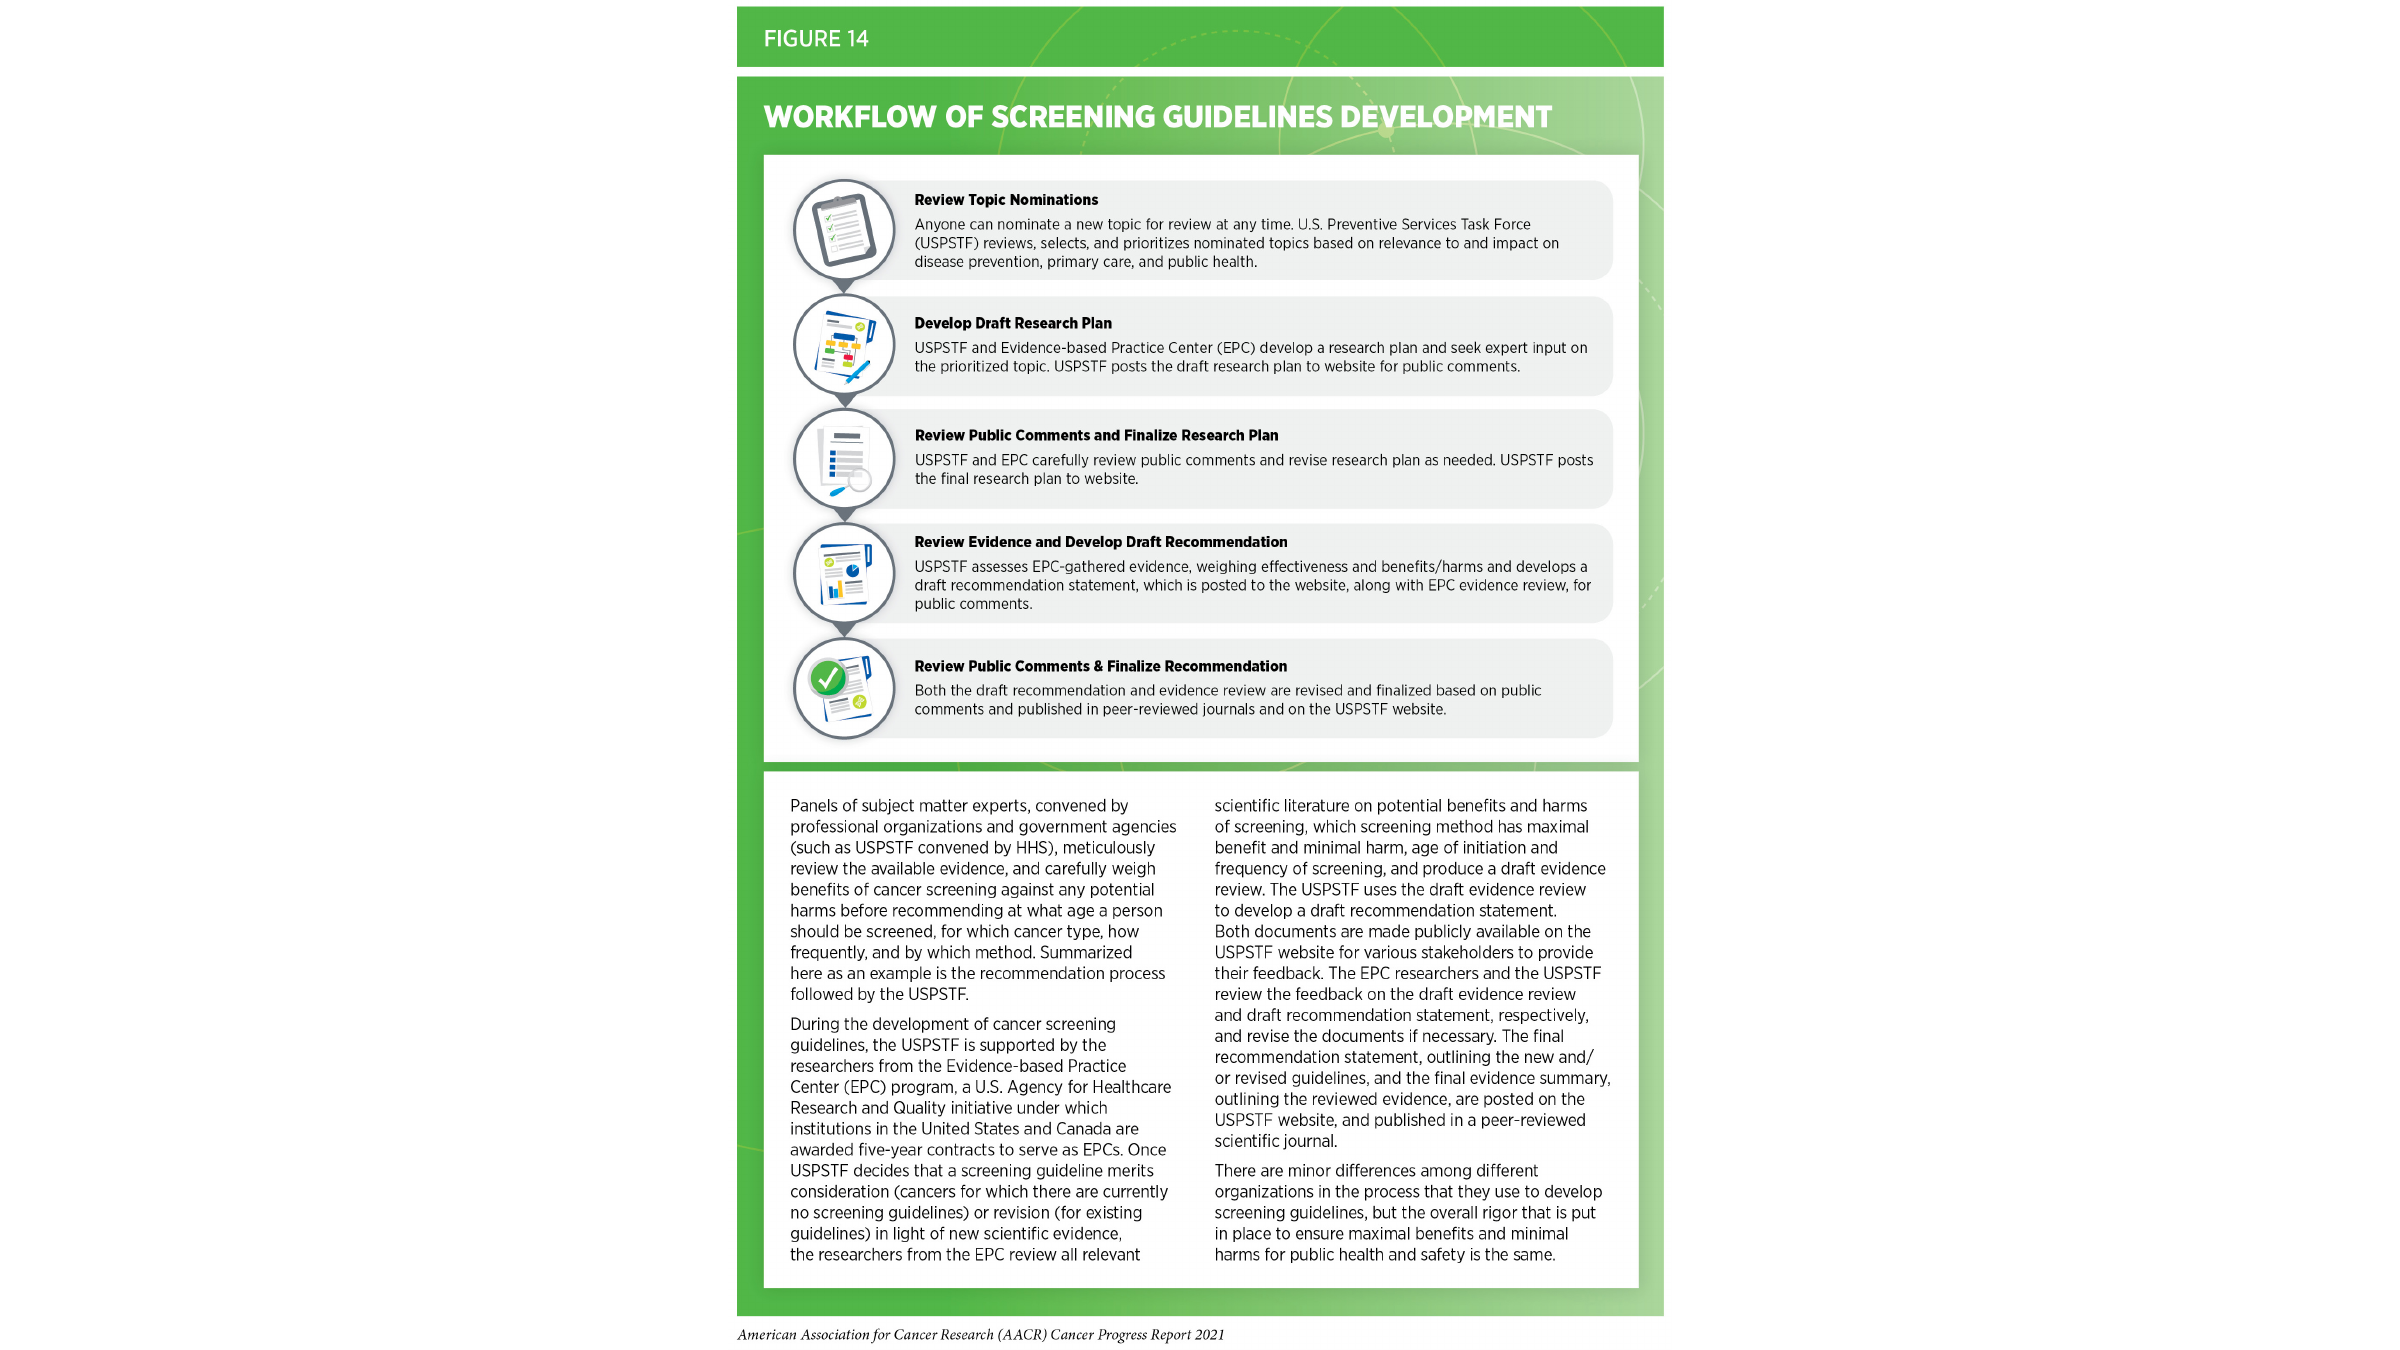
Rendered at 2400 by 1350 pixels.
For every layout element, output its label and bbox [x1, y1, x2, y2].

picture [728, 0, 1672, 1350]
